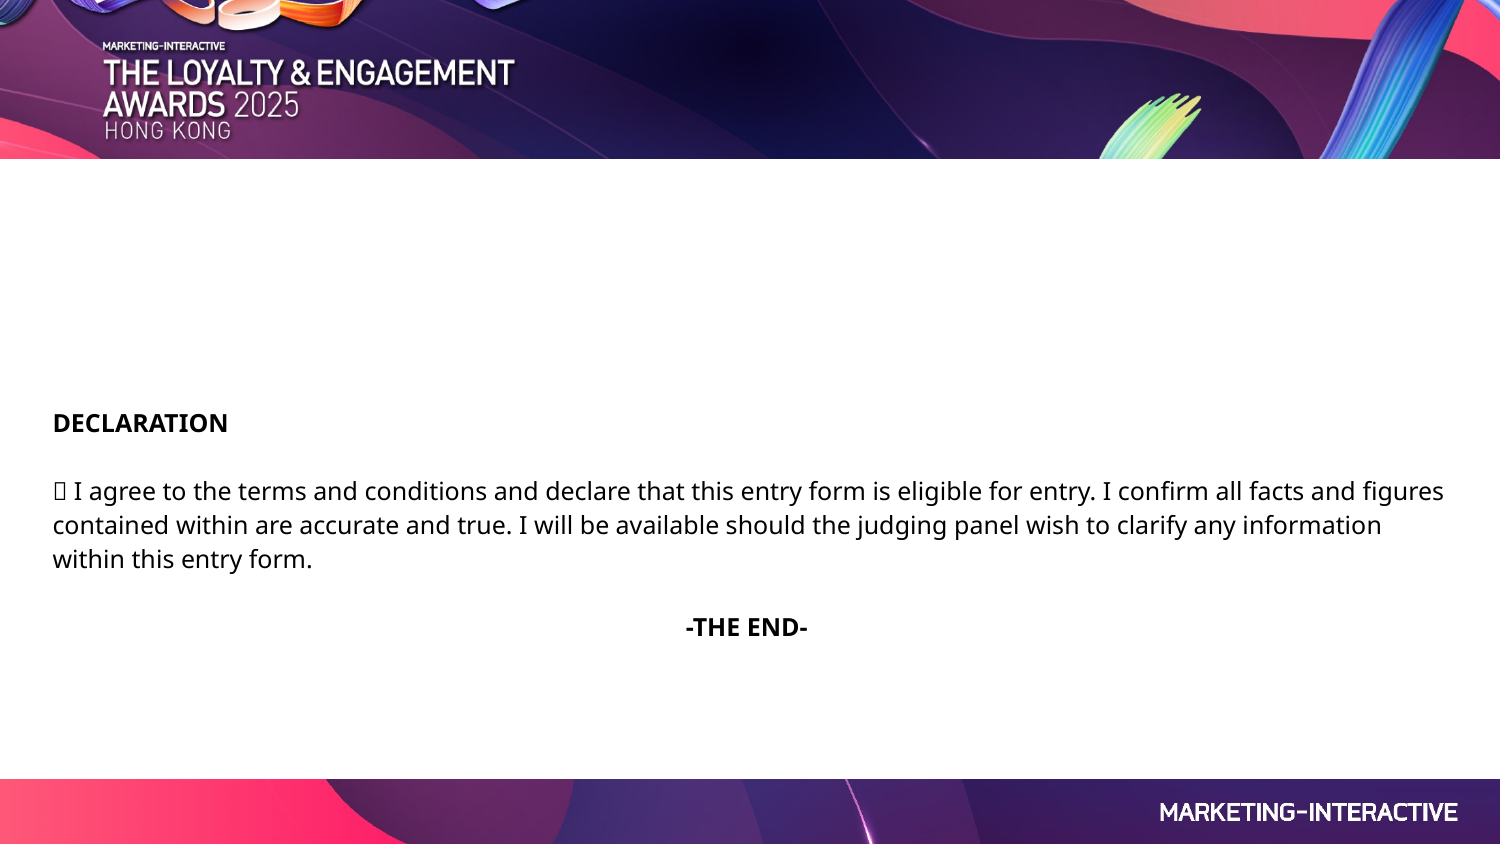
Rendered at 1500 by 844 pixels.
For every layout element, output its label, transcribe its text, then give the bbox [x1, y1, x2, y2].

picture [0, 0, 1500, 159]
table_header DECLARATION  I agree to the terms and conditions and declare that this entry form is eligible for entry. I confirm all facts and figures contained within are accurate and true. I will be available should the judging panel wish to clarify any information within this entry form. -THE END- [38, 174, 1463, 717]
text_box [29, 15, 1270, 103]
picture [0, 779, 1500, 844]
